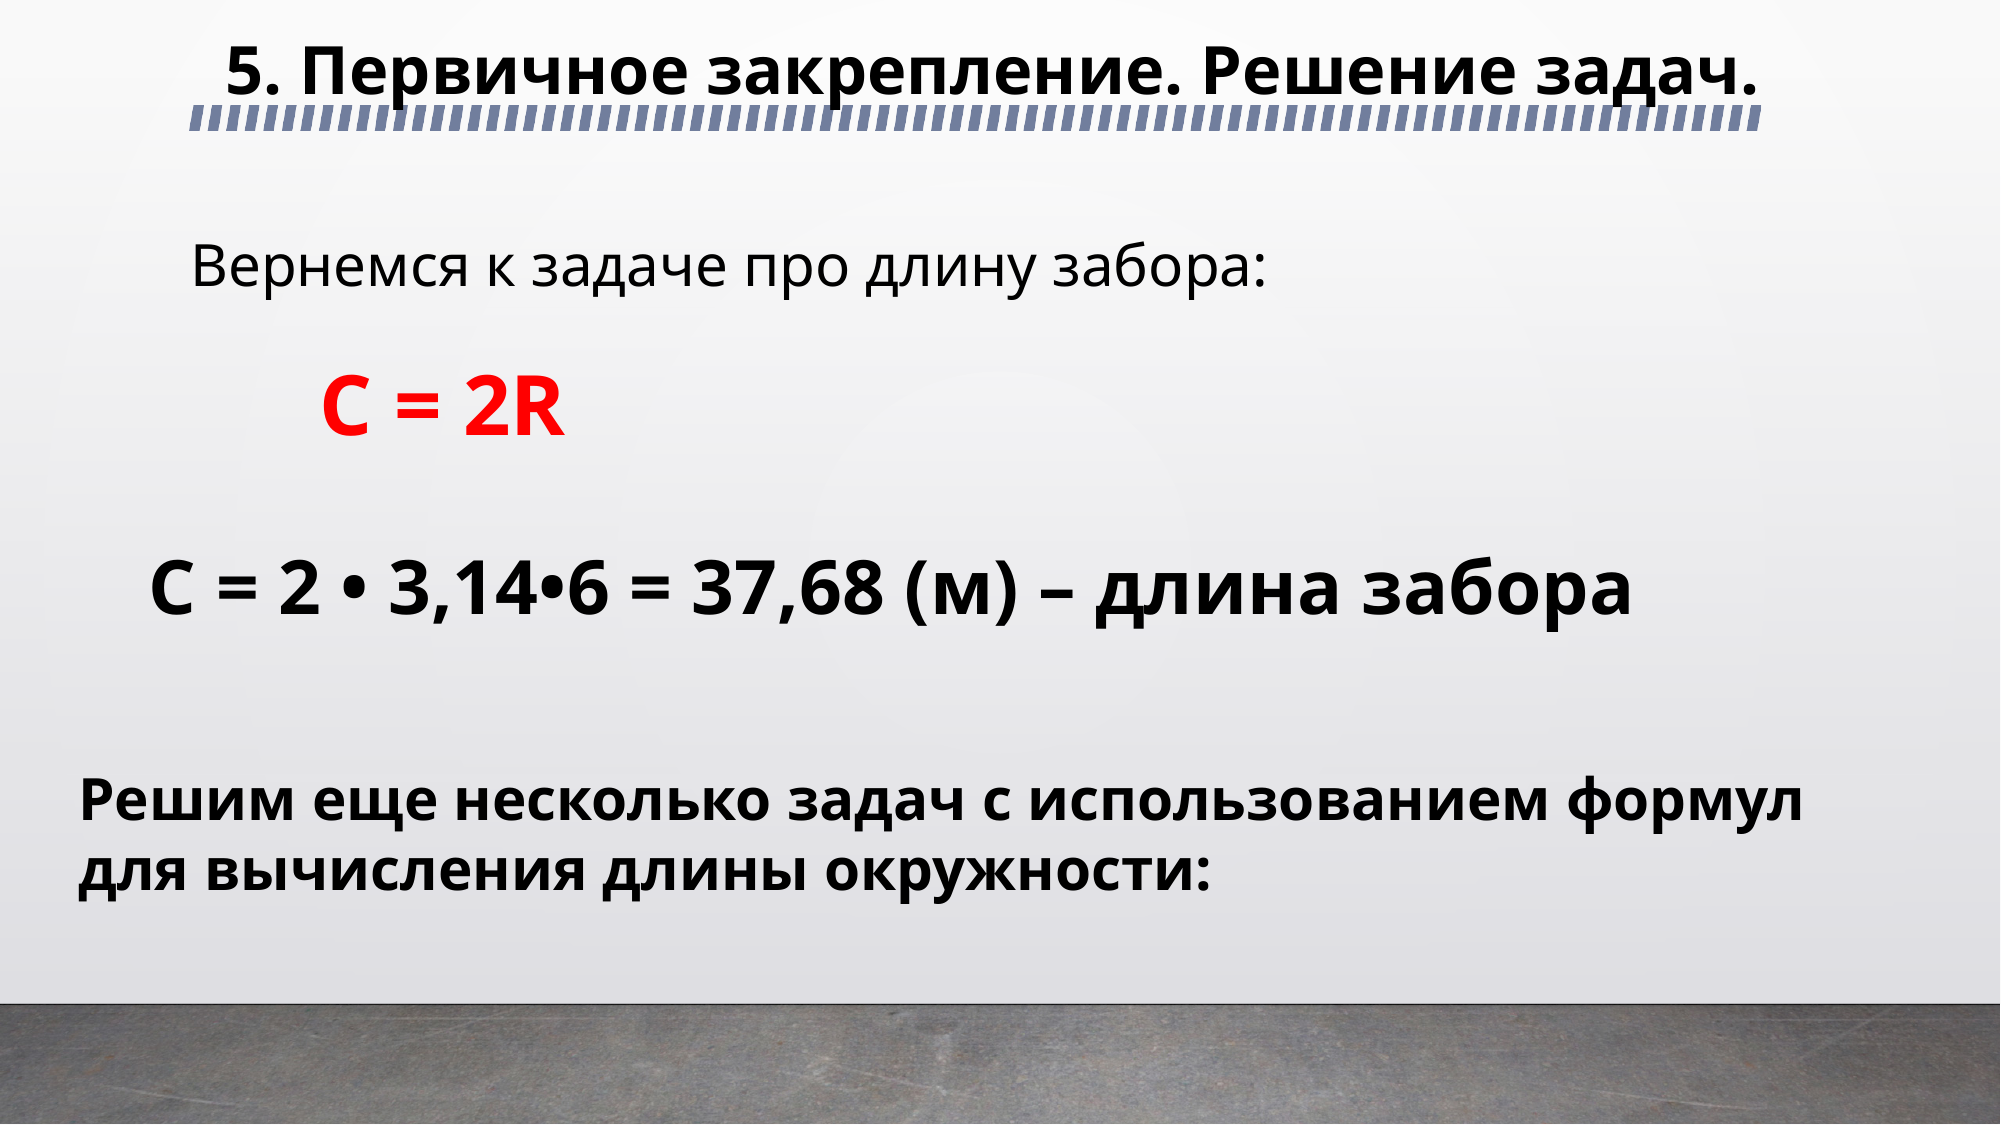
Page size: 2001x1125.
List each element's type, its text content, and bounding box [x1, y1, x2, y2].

picture [0, 1004, 2000, 1124]
text_box Решим еще несколько задач с использованием формул для вычисления длины окружности: [63, 754, 1894, 910]
text_box С = 2 • 3,14•6 = 37,68 (м) – длина забора [134, 531, 1819, 637]
text_box 5. Первичное закрепление. Решение задач. Вернемся к задаче про длину забора: [175, 20, 1777, 351]
